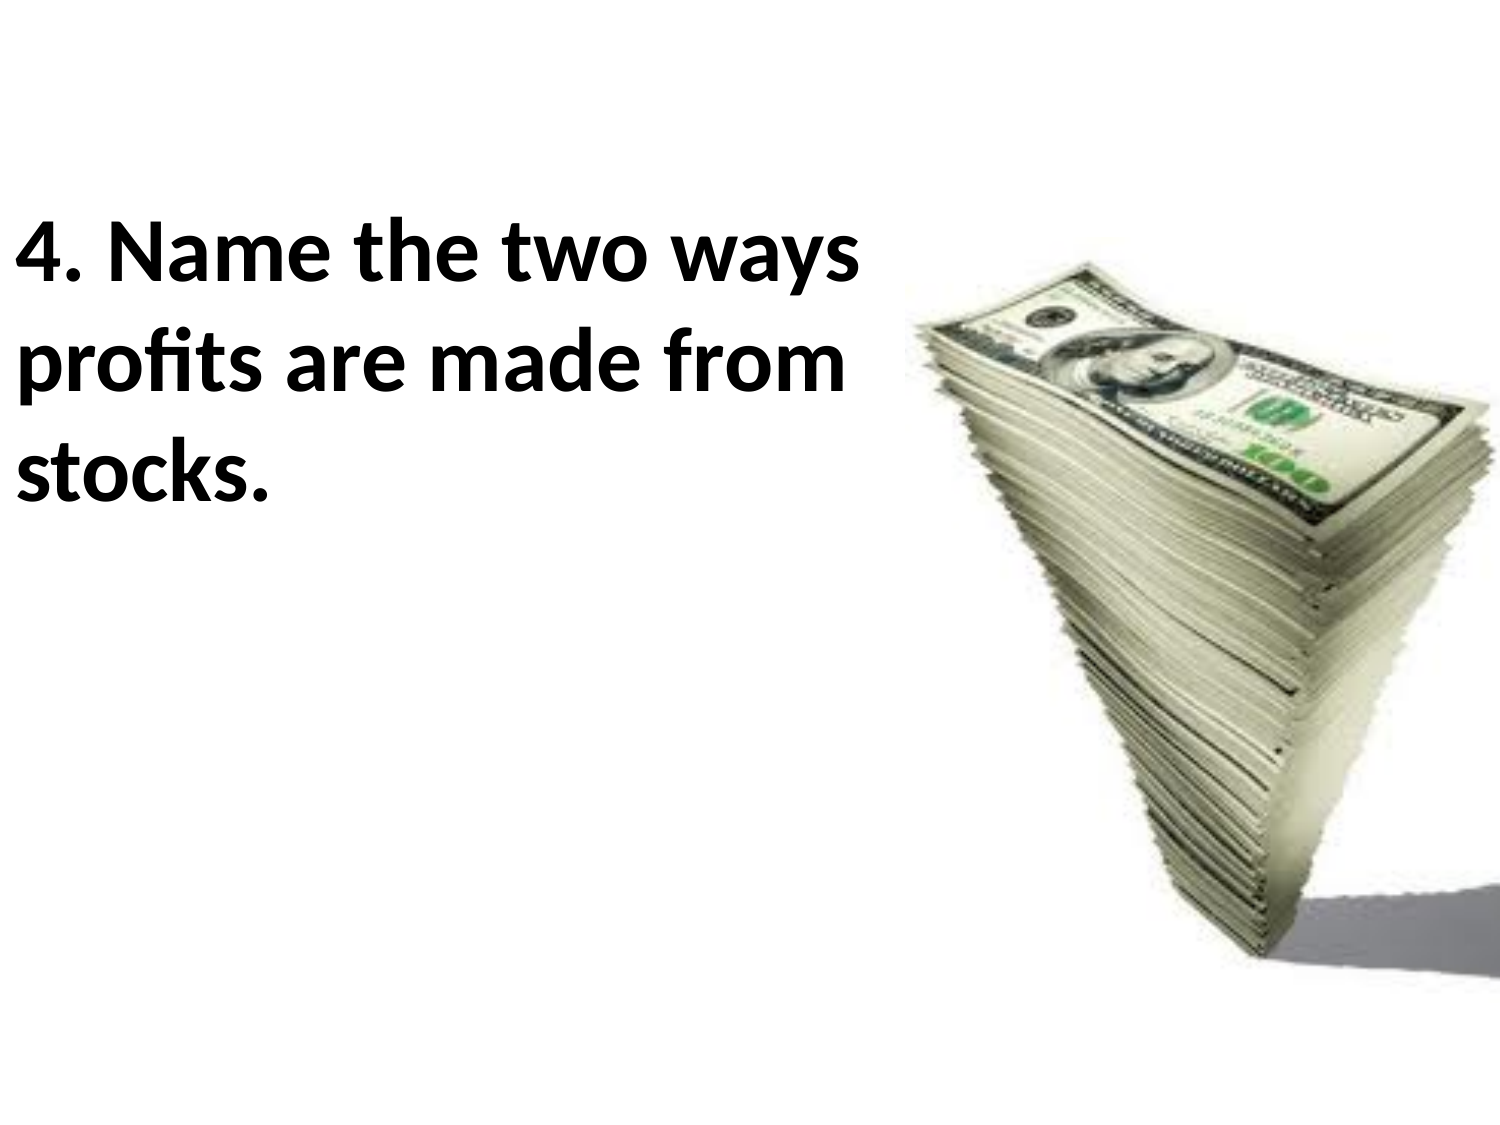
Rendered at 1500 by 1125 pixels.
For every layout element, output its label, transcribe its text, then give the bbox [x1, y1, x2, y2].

title 4. Name the two ways profits are made from stocks. [0, 24, 925, 1125]
picture [904, 237, 1500, 1003]
